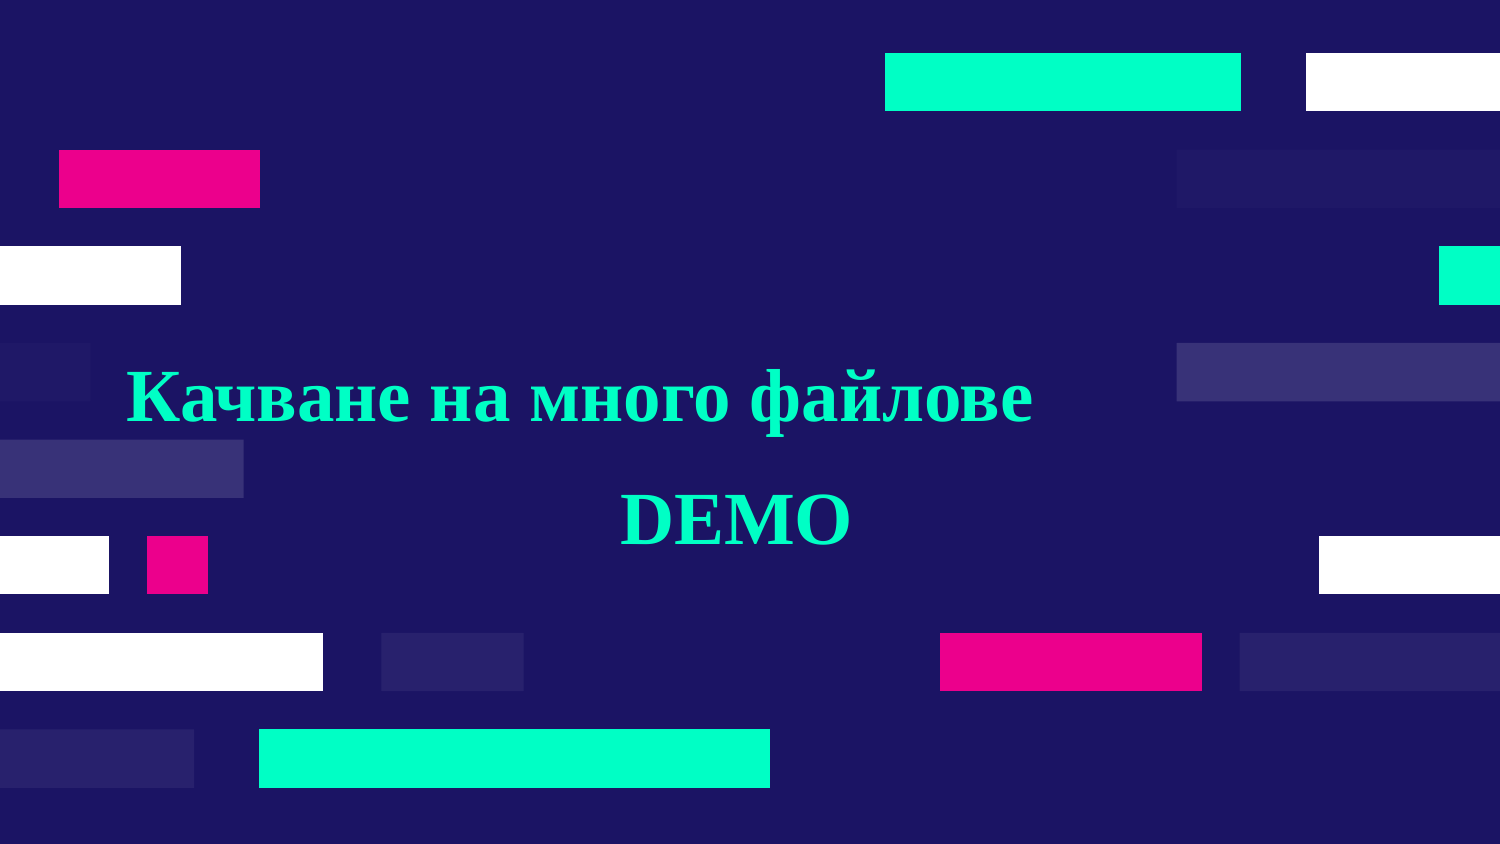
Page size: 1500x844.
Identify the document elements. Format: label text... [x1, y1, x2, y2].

title Качване на много файлове [0, 356, 1180, 437]
text_box DEMO [490, 454, 983, 575]
